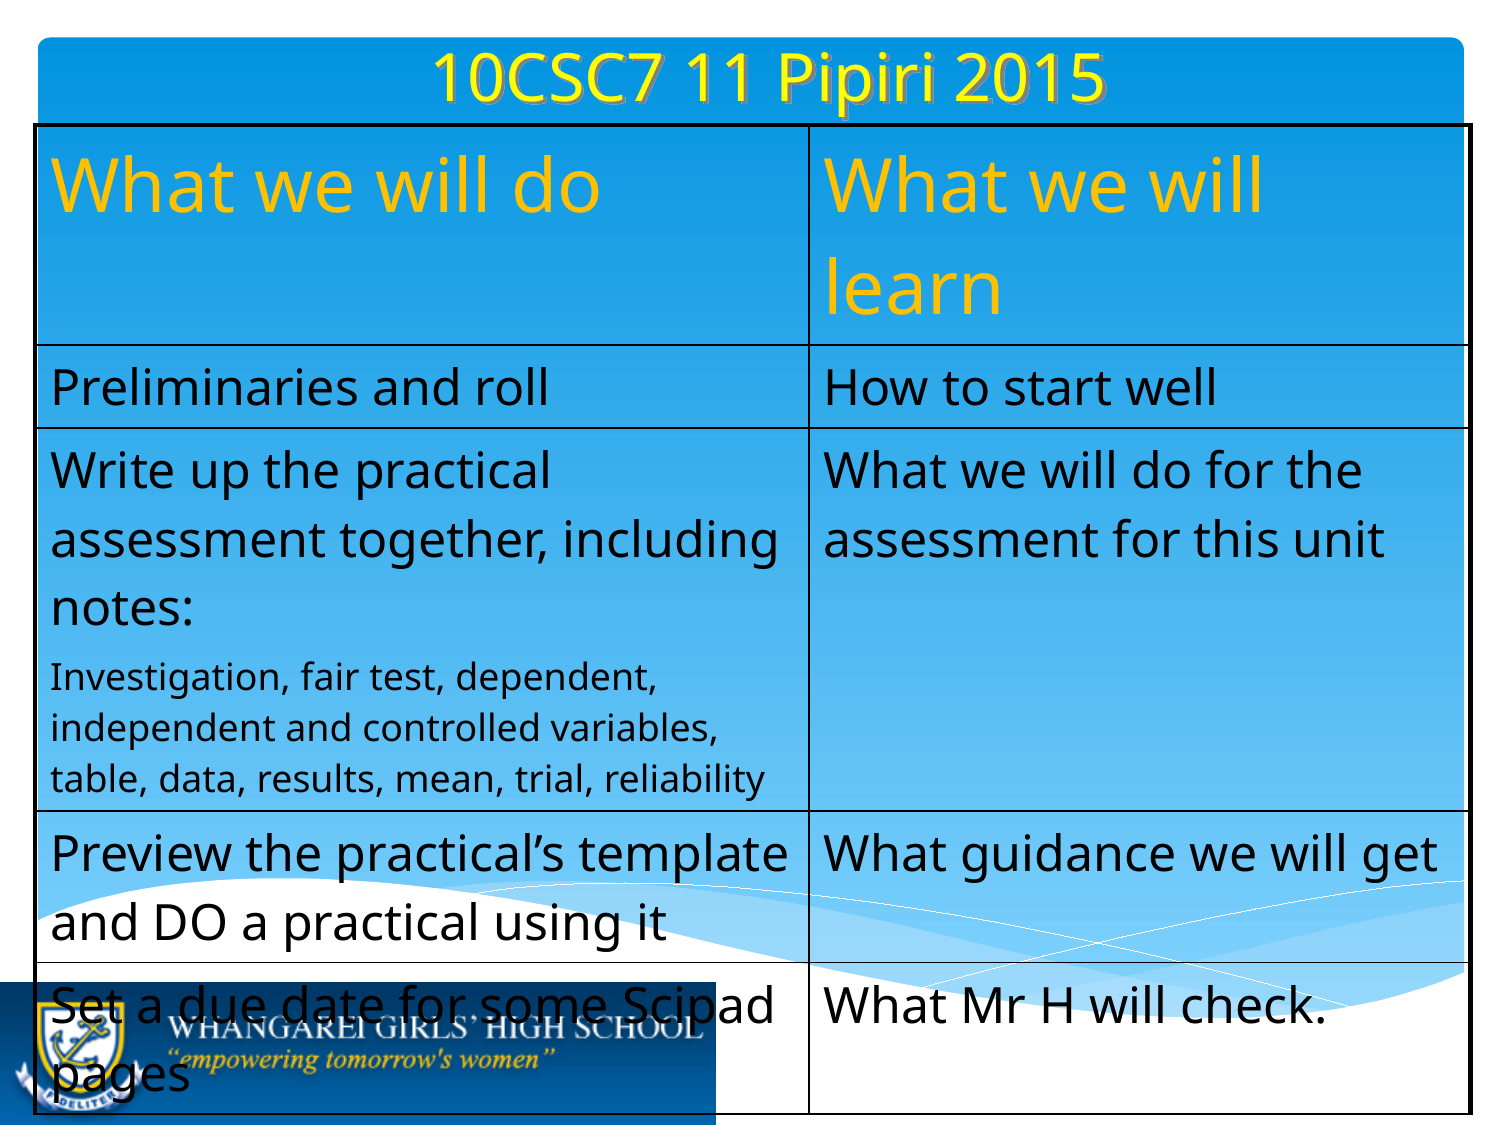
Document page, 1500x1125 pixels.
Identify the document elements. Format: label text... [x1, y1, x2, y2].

table_header What we will do [37, 127, 808, 344]
table_cell Preview the practical’s template and DO a practical using it [37, 812, 808, 962]
picture [0, 982, 716, 1125]
table_cell Write up the practical assessment together, including notes: Investigation, fair test, dependent, independent and controlled variables, table, data, results, mean, trial, reliability [37, 429, 808, 810]
table_cell Preliminaries and roll [37, 346, 808, 427]
text_box 10CSC7 11 Pipiri 2015 [162, 24, 1375, 123]
table_cell Set a due date for some Scipad pages [37, 963, 808, 1113]
table_header What we will learn [810, 127, 1468, 344]
table_cell How to start well [810, 346, 1468, 427]
table_cell What guidance we will get [810, 812, 1468, 962]
table_cell What we will do for the assessment for this unit [810, 429, 1468, 810]
table_cell What Mr H will check. [810, 963, 1468, 1113]
